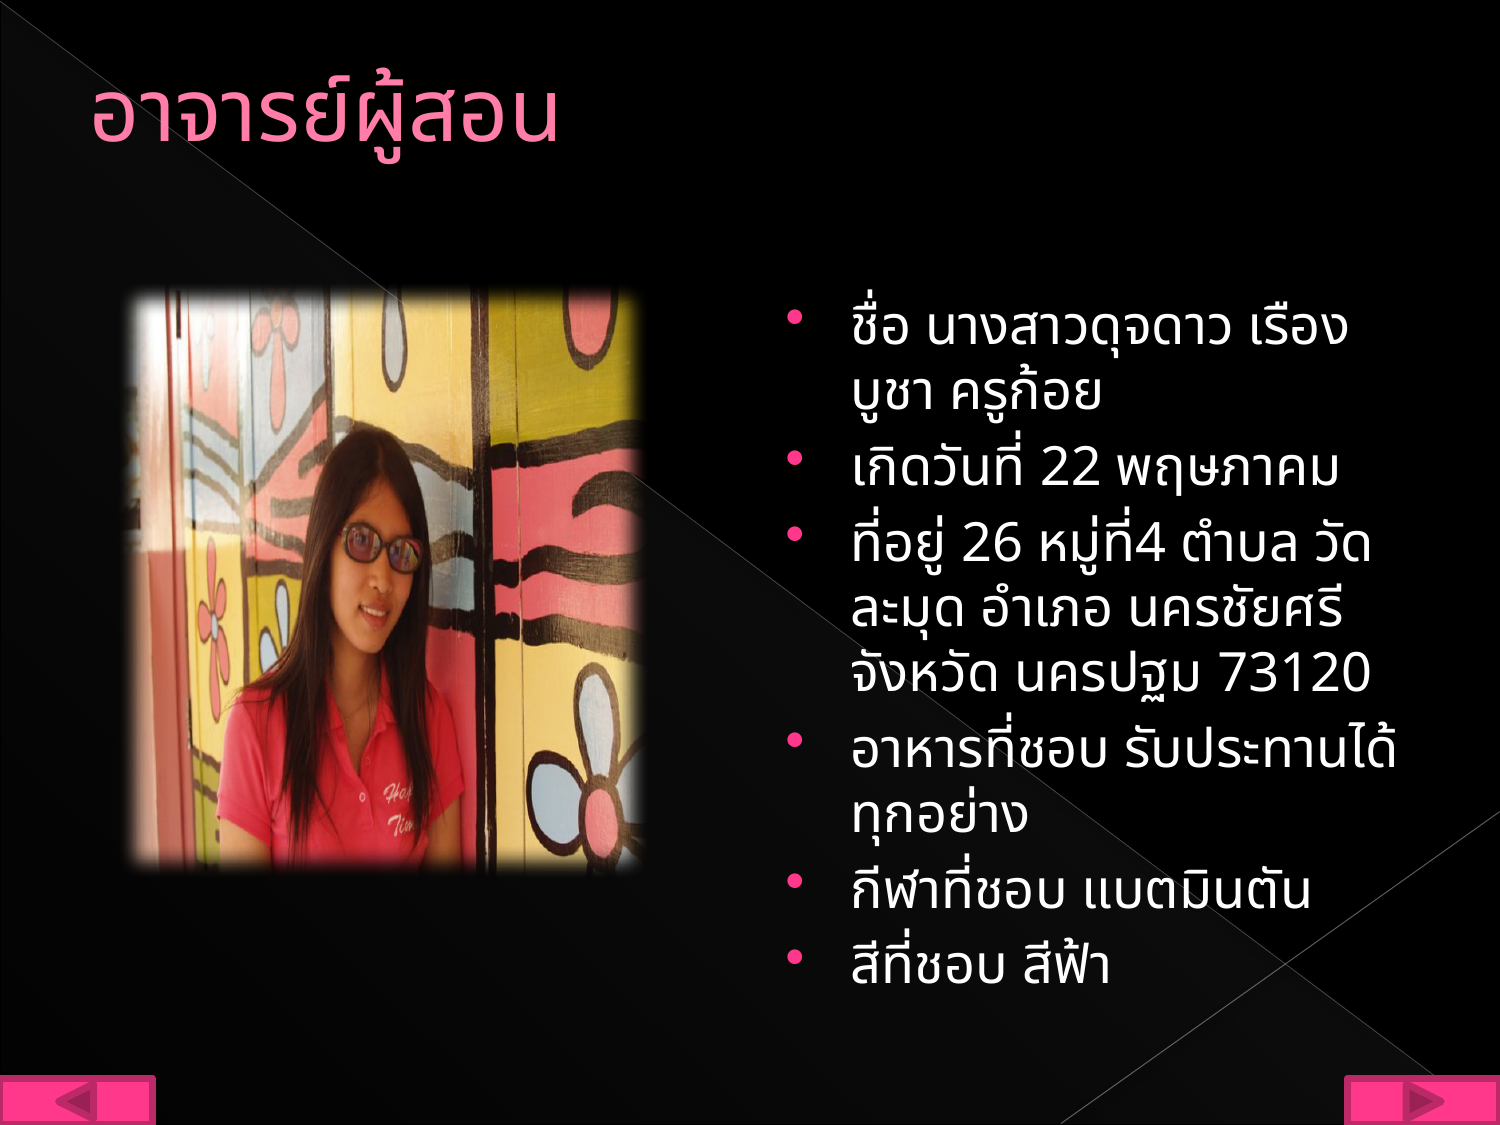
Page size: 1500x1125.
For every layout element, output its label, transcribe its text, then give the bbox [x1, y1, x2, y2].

text_box [0, 1075, 156, 1125]
title อาจารย์ผู้สอน [75, 43, 1425, 274]
list ชื่อ นางสาวดุจดาว เรืองบูชา ครูก้อย เกิดวันที่ 22 พฤษภาคม ที่อยู่ 26 หมู่ที่4 ตำบล วัดละมุด อำเภอ นครชัยศรี จังหวัด นครปฐม 73120 อาหารที่ชอบ รับประทานได้ทุกอย่าง กีฬาที่ชอบ แบตมินตัน สีที่ชอบ สีฟ้า [762, 282, 1425, 1025]
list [116, 280, 650, 880]
text_box [1344, 1075, 1500, 1125]
